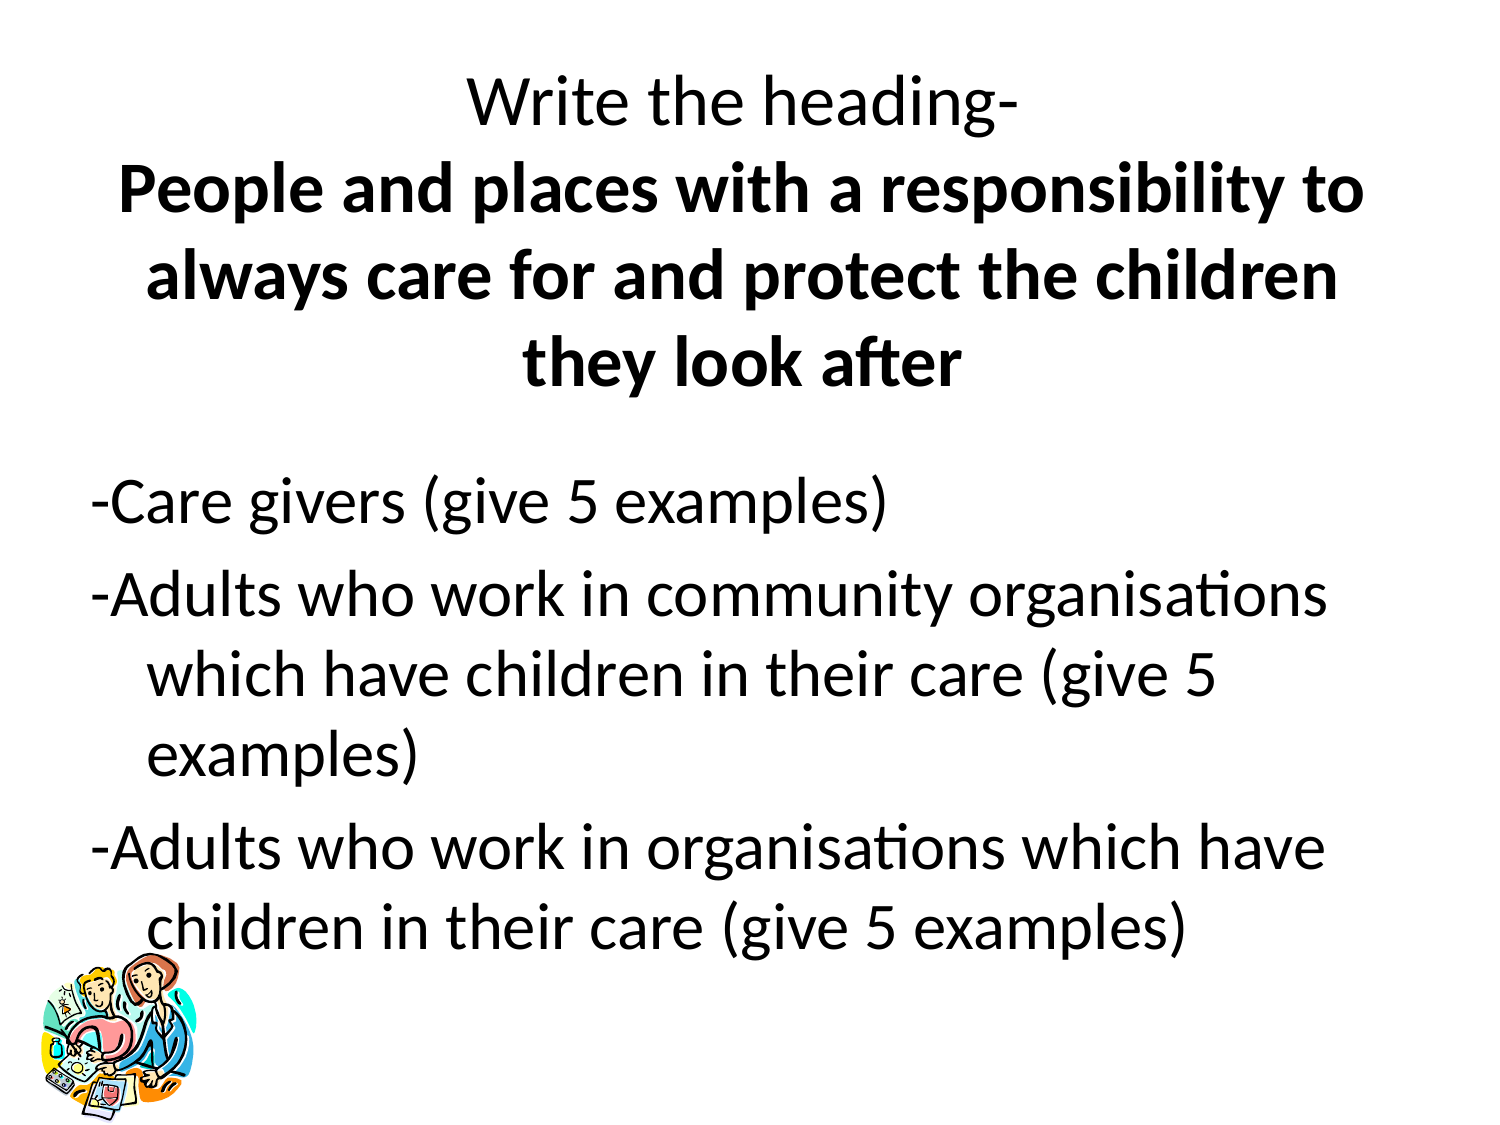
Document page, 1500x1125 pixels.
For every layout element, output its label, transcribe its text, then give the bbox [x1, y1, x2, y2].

list -Care givers (give 5 examples) -Adults who work in community organisations which have children in their care (give 5 examples) -Adults who work in organisations which have children in their care (give 5 examples) [75, 262, 1425, 1005]
title Write the heading- People and places with a responsibility to always care for and protect the children they look after [75, 45, 1412, 262]
picture [41, 950, 199, 1125]
